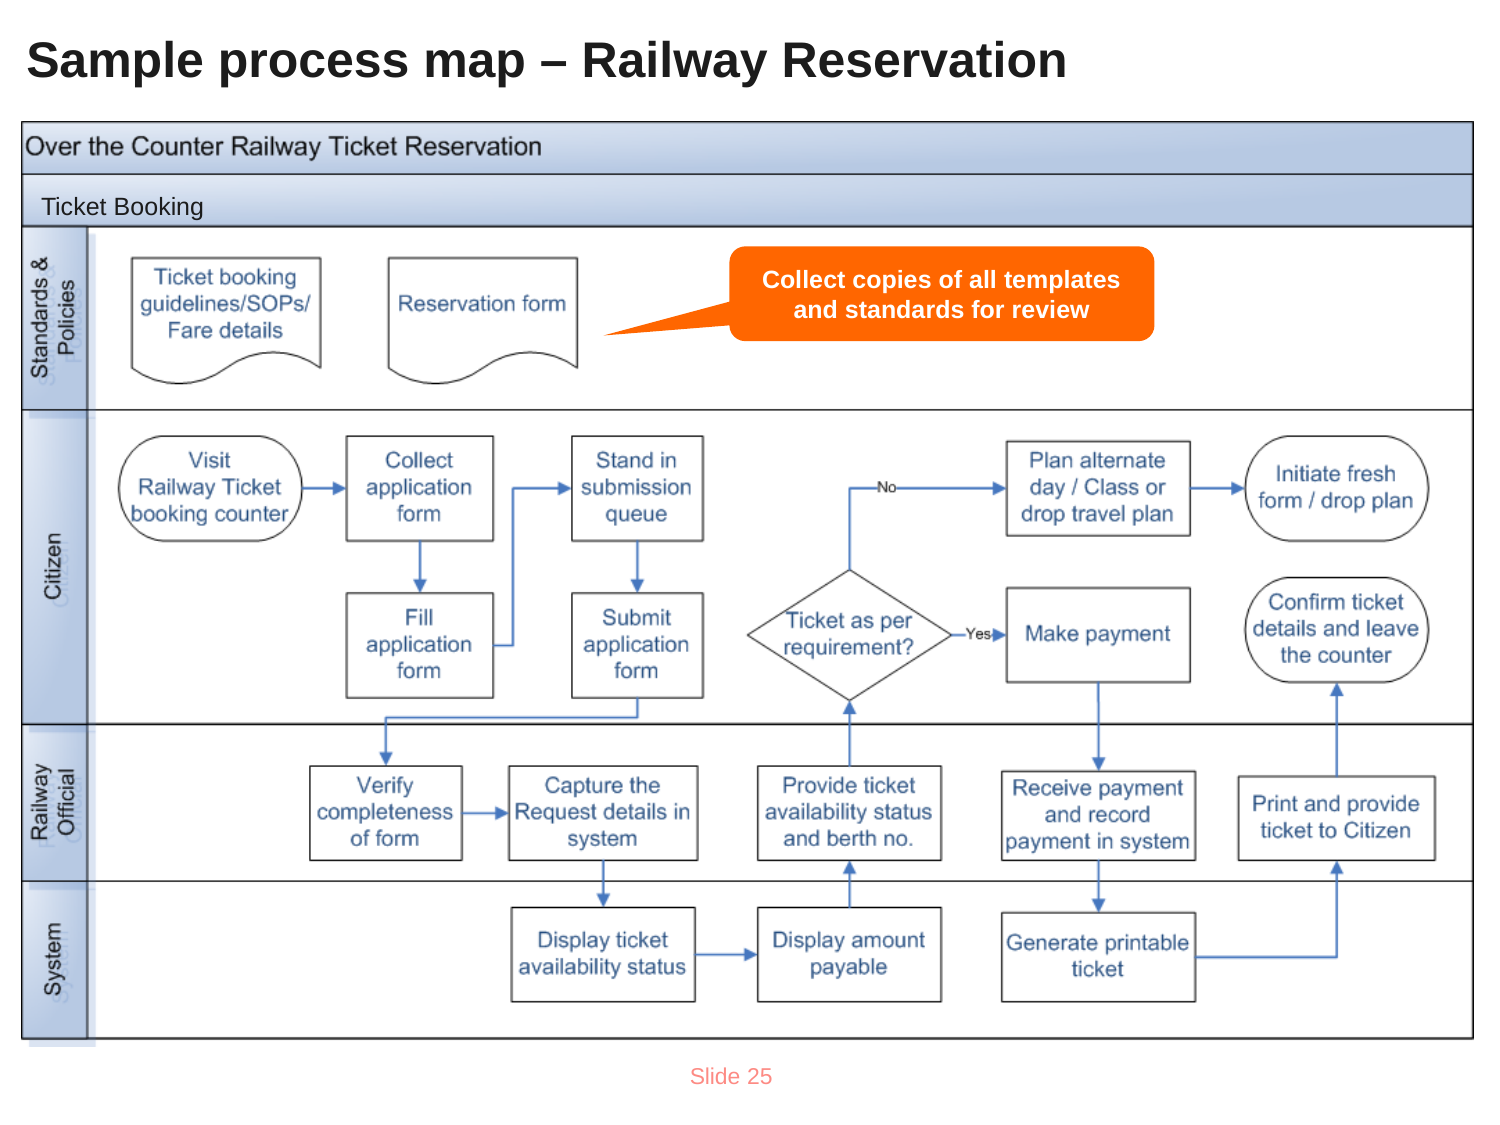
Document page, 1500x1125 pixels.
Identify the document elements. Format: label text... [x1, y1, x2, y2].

picture [20, 121, 1474, 1048]
title Sample process map – Railway Reservation [26, 26, 1472, 120]
